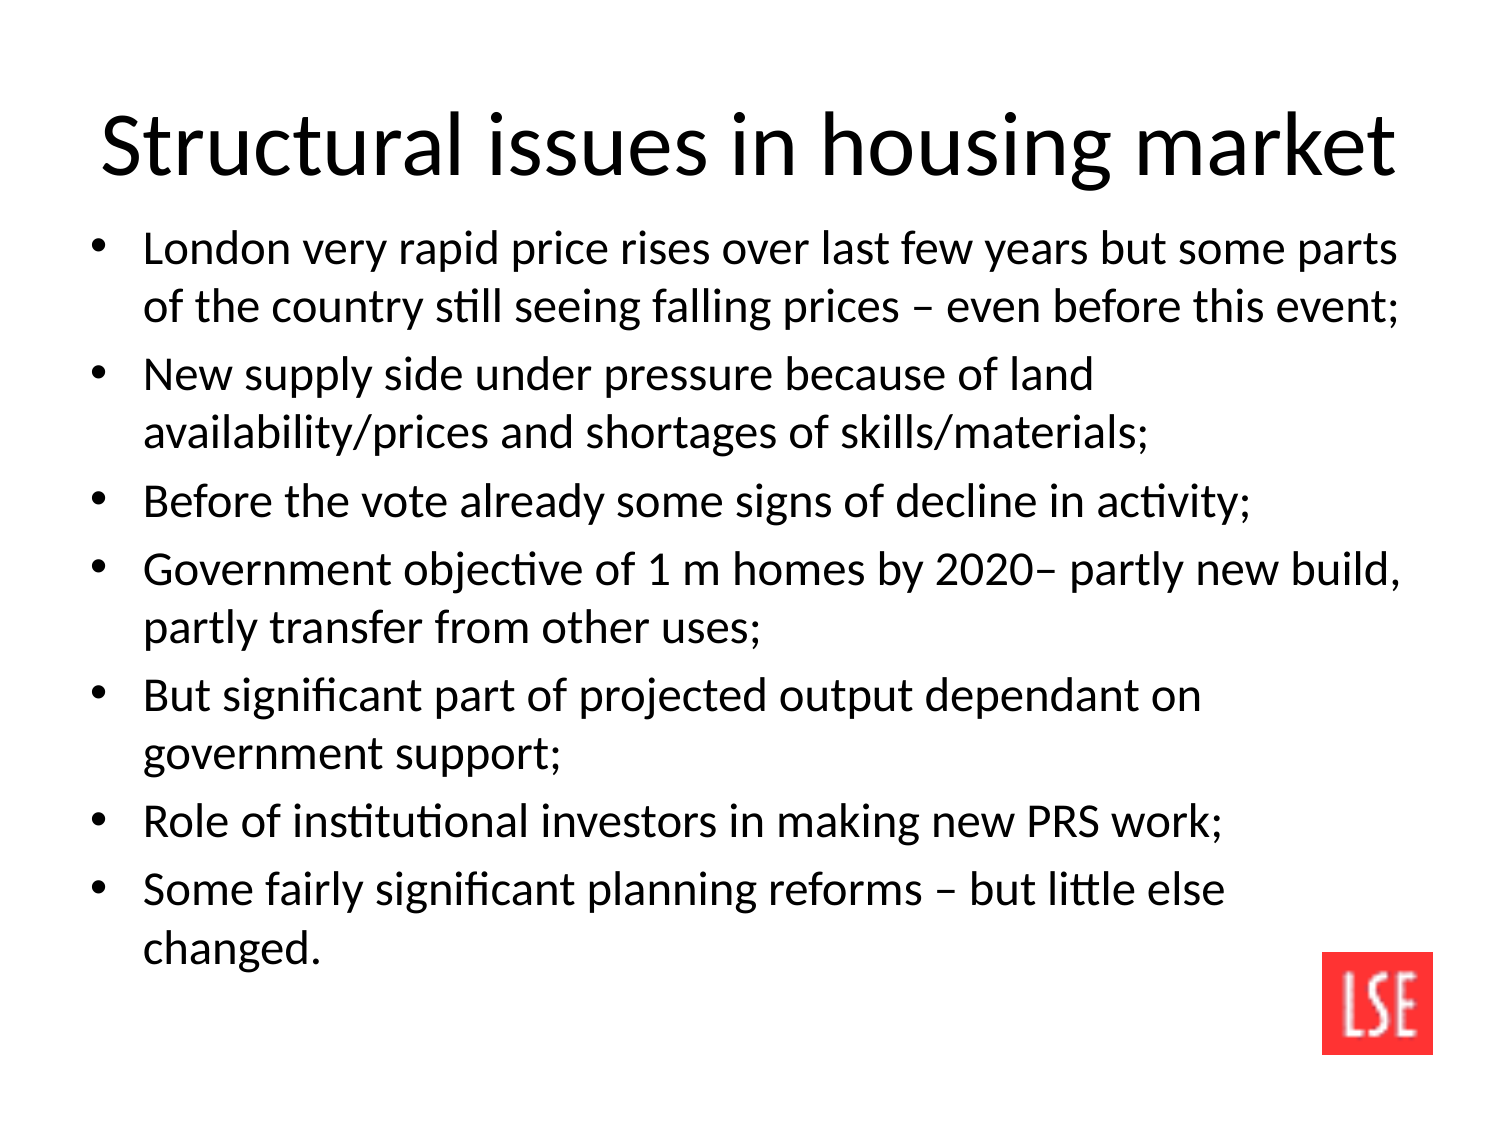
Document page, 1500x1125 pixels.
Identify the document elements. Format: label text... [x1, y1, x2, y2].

title Structural issues in housing market [75, 45, 1425, 208]
picture [1322, 951, 1433, 1055]
list London very rapid price rises over last few years but some parts of the country still seeing falling prices – even before this event; New supply side under pressure because of land availability/prices and shortages of skills/materials; Before the vote already some signs of decline in activity; Government objective of 1 m homes by 2020– partly new build, partly transfer from other uses; But significant part of projected output dependant on government support; Role of institutional investors in making new PRS work; Some fairly significant planning reforms – but little else changed. [75, 208, 1425, 1005]
